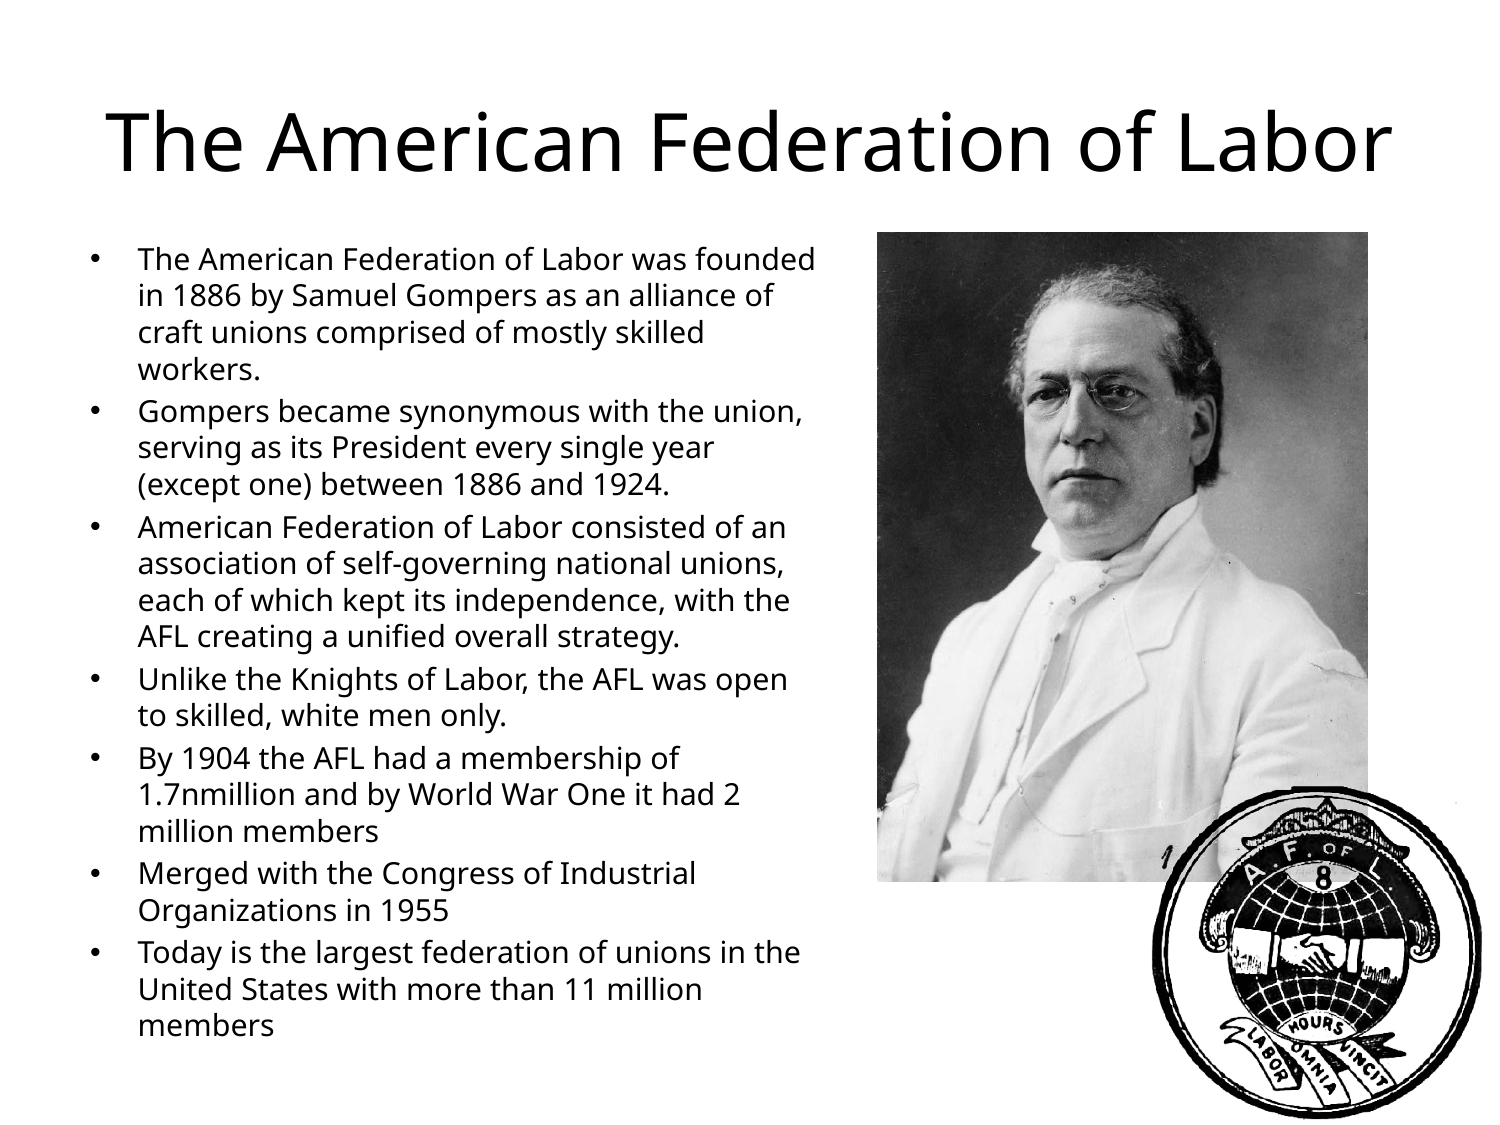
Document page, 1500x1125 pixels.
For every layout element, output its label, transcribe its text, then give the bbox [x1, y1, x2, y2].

title The American Federation of Labor [75, 45, 1425, 233]
picture [877, 232, 1500, 1125]
list The American Federation of Labor was founded in 1886 by Samuel Gompers as an alliance of craft unions comprised of mostly skilled workers. Gompers became synonymous with the union, serving as its President every single year (except one) between 1886 and 1924. American Federation of Labor consisted of an association of self-governing national unions, each of which kept its independence, with the AFL creating a unified overall strategy. Unlike the Knights of Labor, the AFL was open to skilled, white men only. By 1904 the AFL had a membership of 1.7nmillion and by World War One it had 2 million members Merged with the Congress of Industrial Organizations in 1955 Today is the largest federation of unions in the United States with more than 11 million members [75, 232, 838, 1058]
